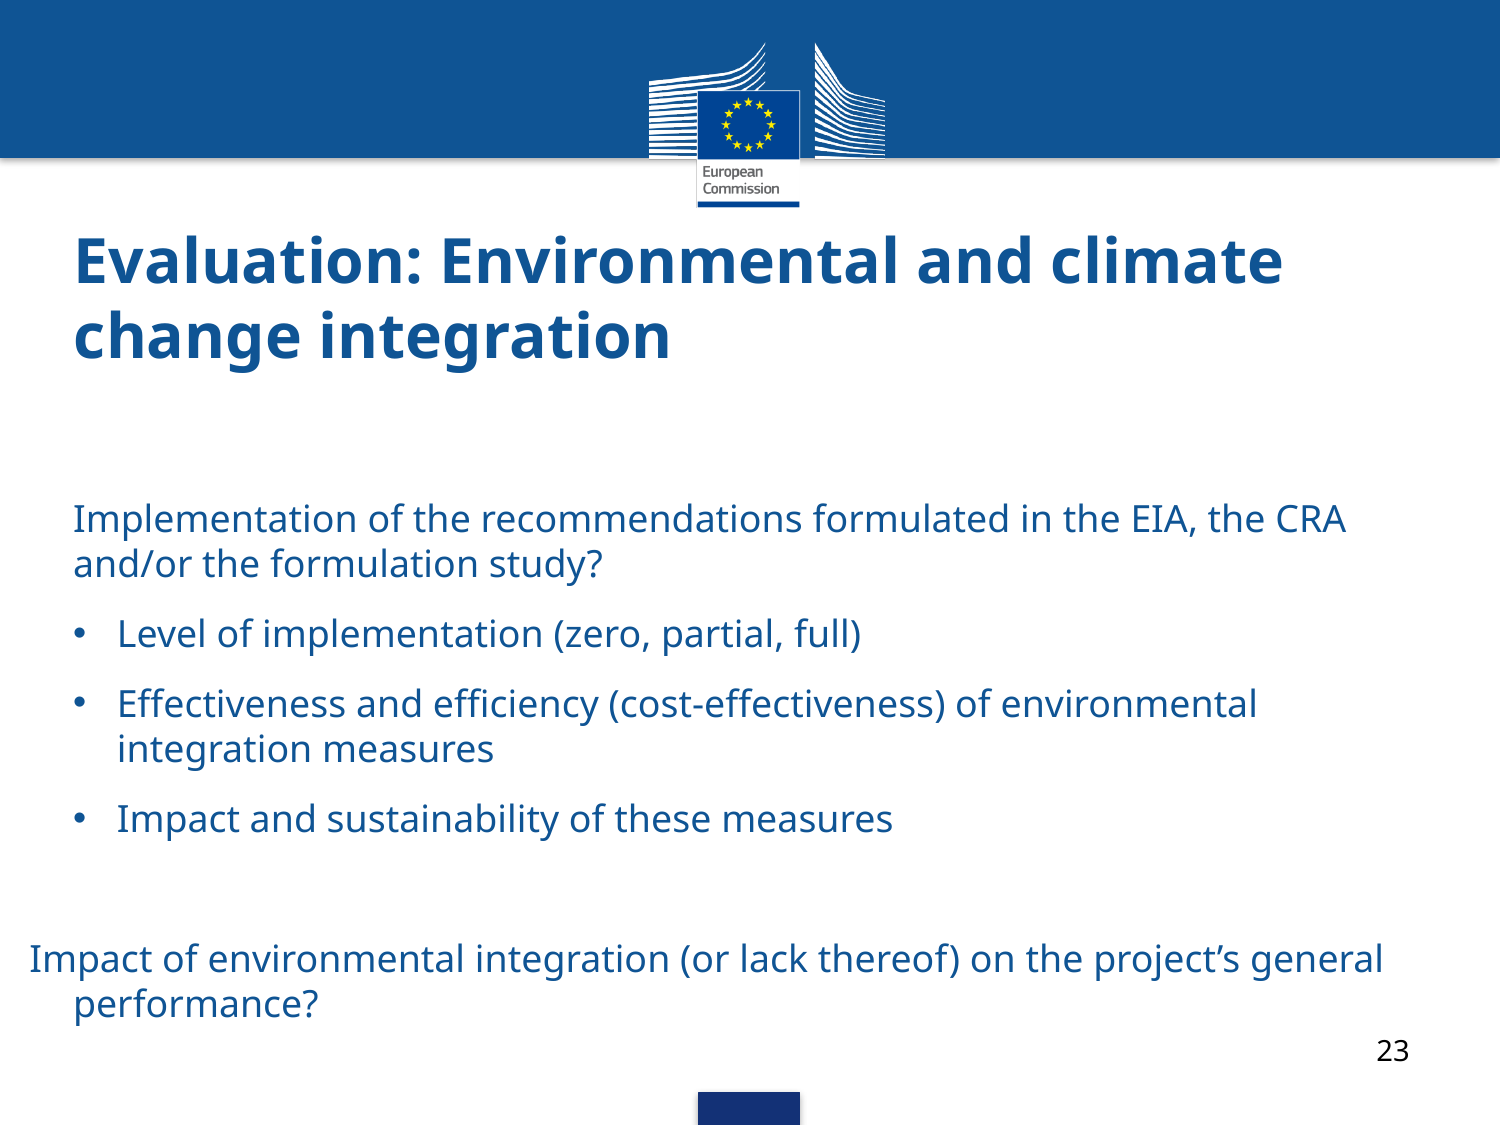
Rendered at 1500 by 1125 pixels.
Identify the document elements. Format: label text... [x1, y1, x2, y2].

text_box Implementation of the recommendations formulated in the EIA, the CRA and/or the formulation study? Level of implementation (zero, partial, full) Effectiveness and efficiency (cost-effectiveness) of environmental integration measures Impact and sustainability of these measures Impact of environmental integration (or lack thereof) on the project’s general performance? [0, 487, 1425, 1033]
text_box 23 [1349, 1024, 1425, 1103]
picture [649, 42, 885, 194]
title Evaluation: Environmental and climate change integration [0, 194, 1477, 398]
